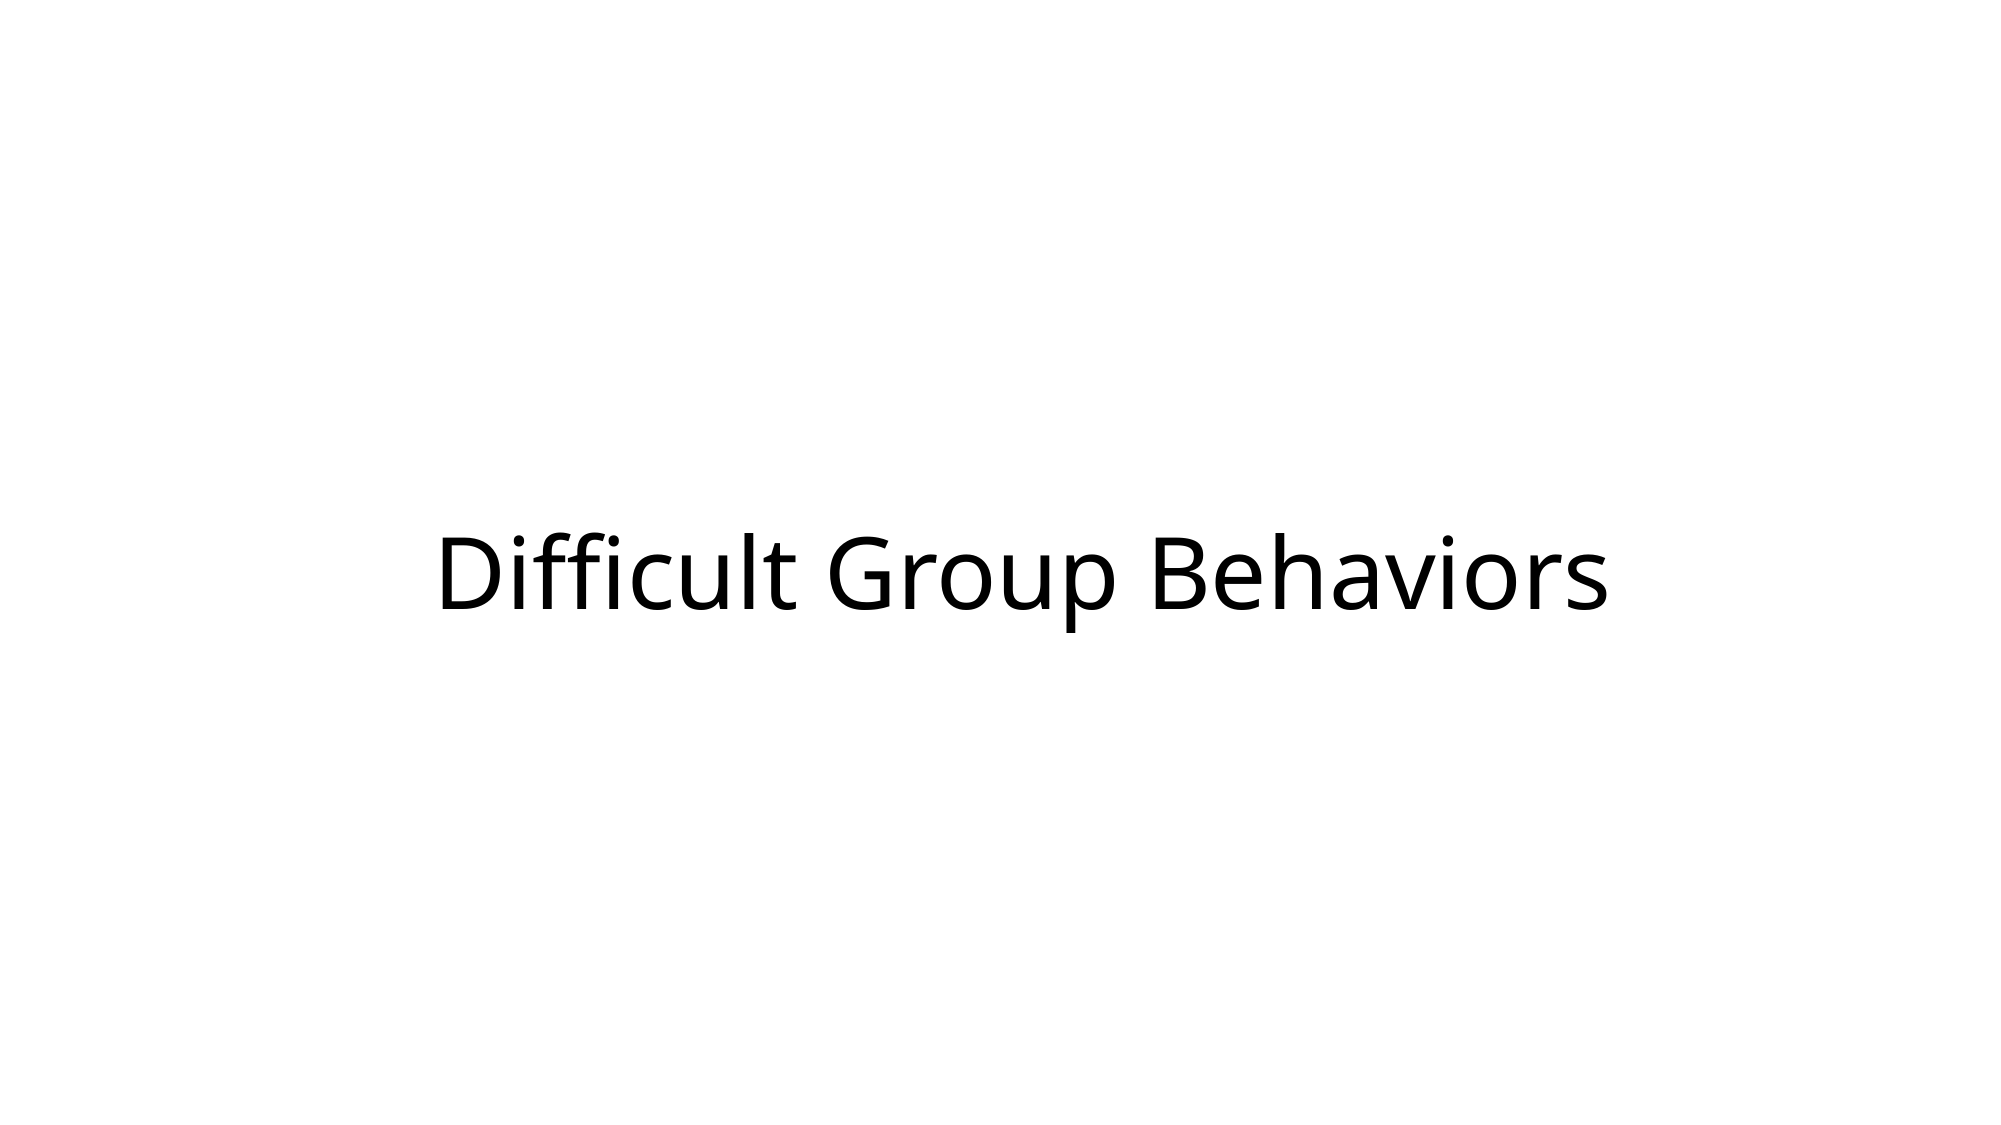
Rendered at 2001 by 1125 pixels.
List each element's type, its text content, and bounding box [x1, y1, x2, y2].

title Difficult Group Behaviors [160, 468, 1886, 686]
